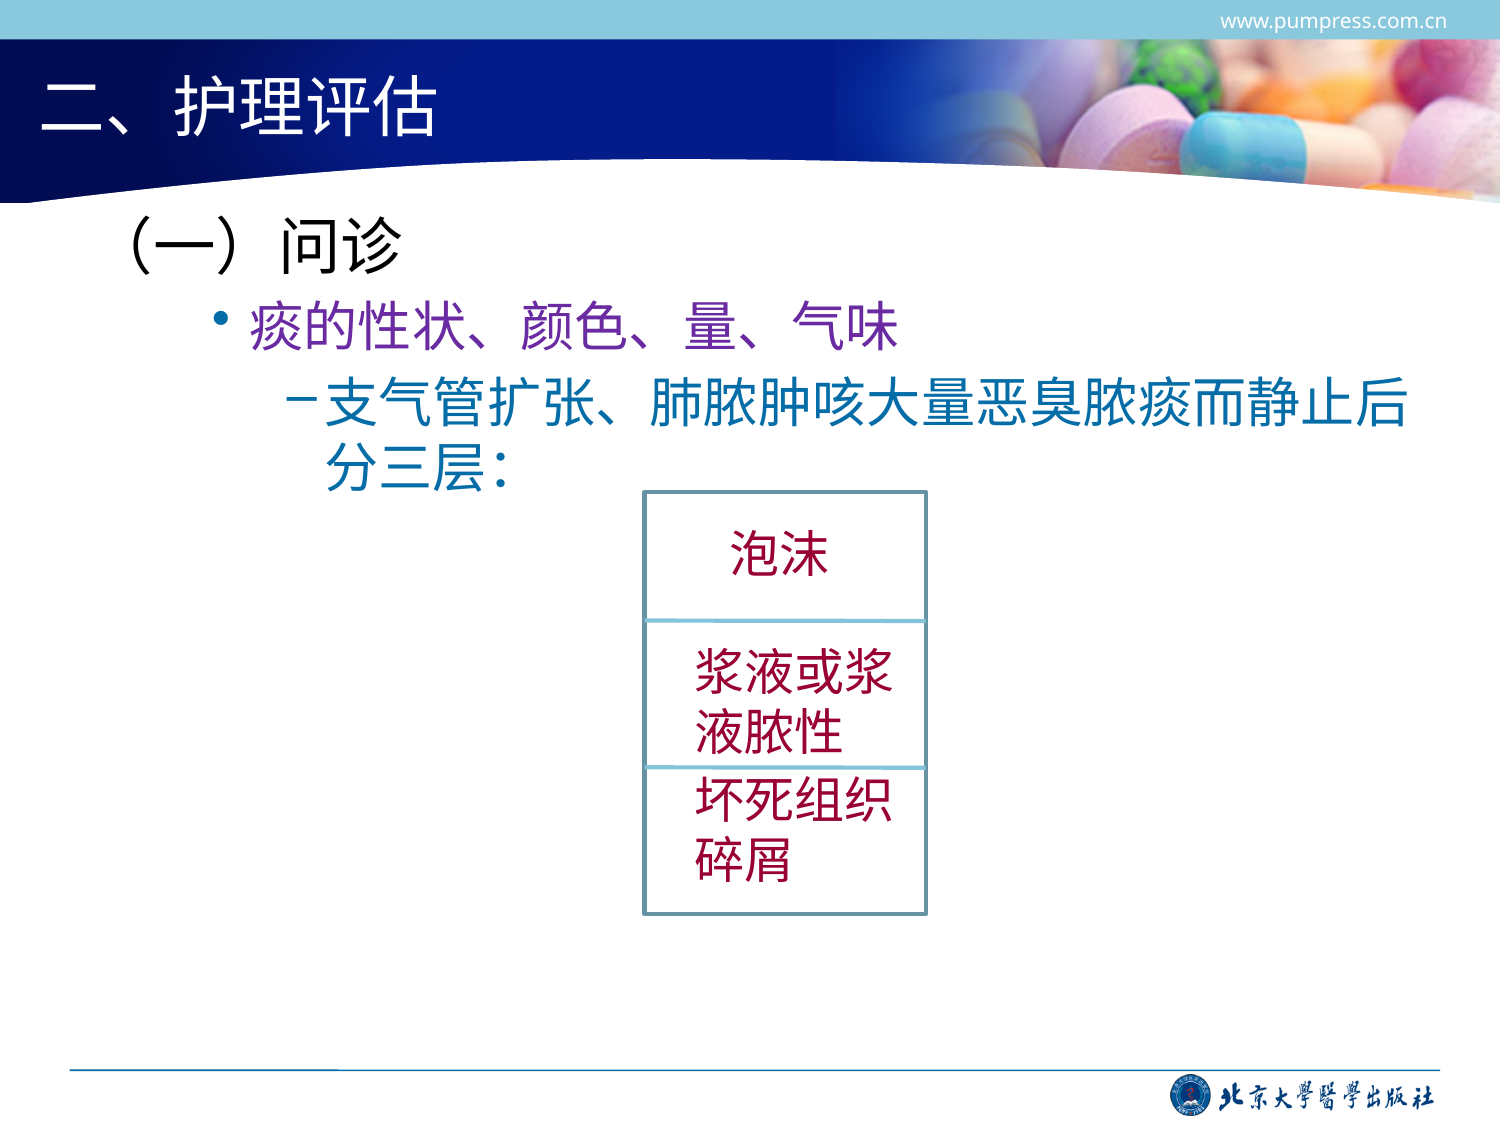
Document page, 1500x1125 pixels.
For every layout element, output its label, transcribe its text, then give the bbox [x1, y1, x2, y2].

picture [0, 40, 1500, 203]
slide_number www.pumpress.com.cn [1024, 0, 1463, 38]
list （一）问诊 痰的性状、颜色、量、气味 支气管扩张、肺脓肿咳大量恶臭脓痰而静止后分三层： [46, 198, 1460, 1000]
title 二、护理评估 [23, 58, 1349, 152]
picture [1170, 1074, 1436, 1118]
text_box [644, 491, 962, 915]
